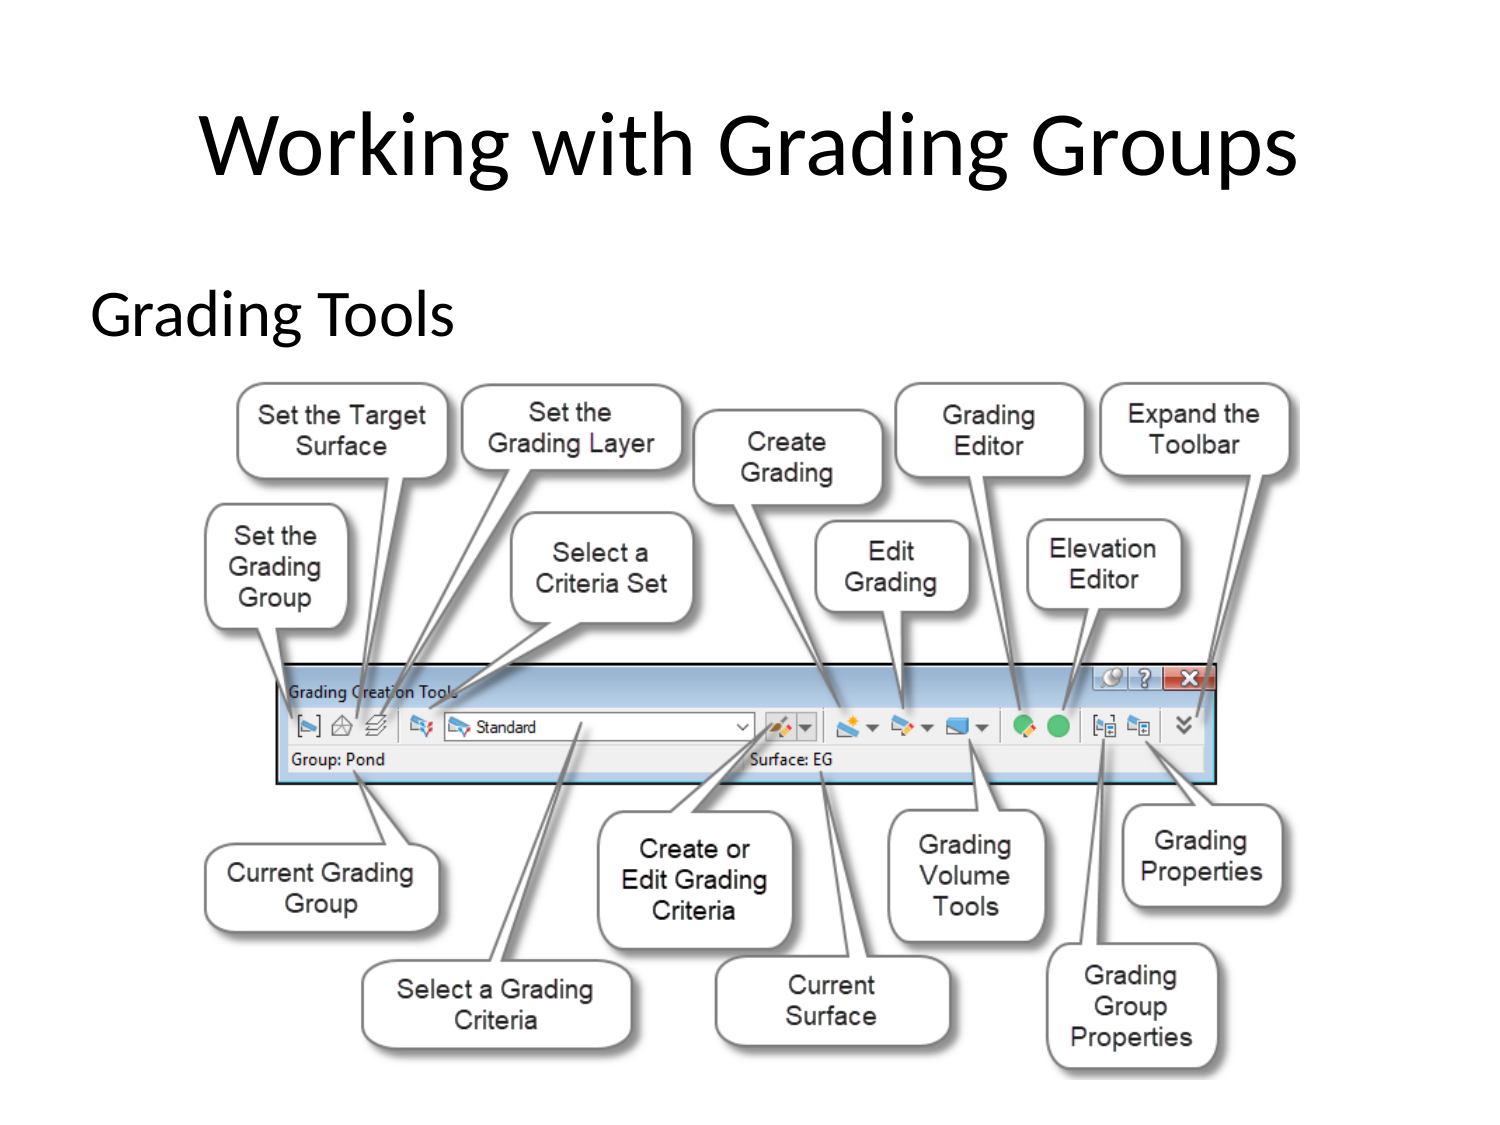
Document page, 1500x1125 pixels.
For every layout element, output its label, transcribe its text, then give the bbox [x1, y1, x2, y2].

title Working with Grading Groups [75, 45, 1425, 233]
list Grading Tools [75, 262, 1425, 1005]
picture [199, 378, 1301, 1081]
